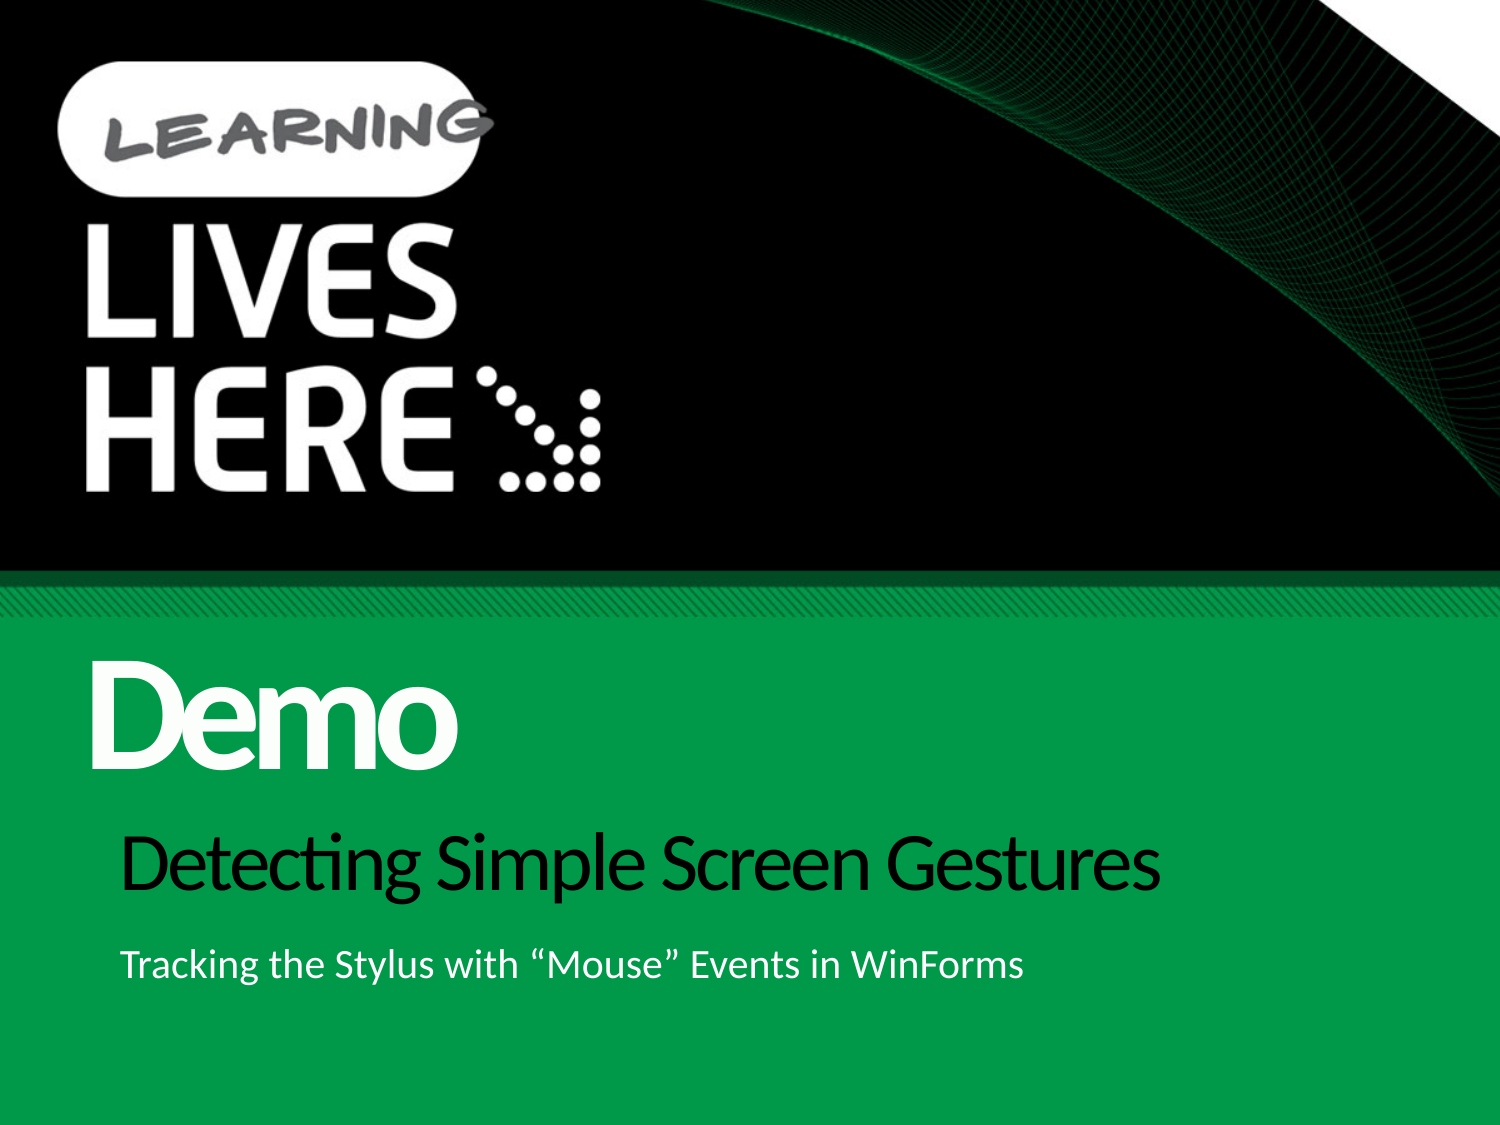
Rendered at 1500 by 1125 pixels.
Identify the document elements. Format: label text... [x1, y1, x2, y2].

list Demo [83, 625, 1344, 800]
title Detecting Simple Screen Gestures [119, 818, 1375, 943]
picture [0, 0, 1500, 1125]
subtitle Tracking the Stylus with “Mouse” Events in WinForms [119, 942, 1236, 1019]
